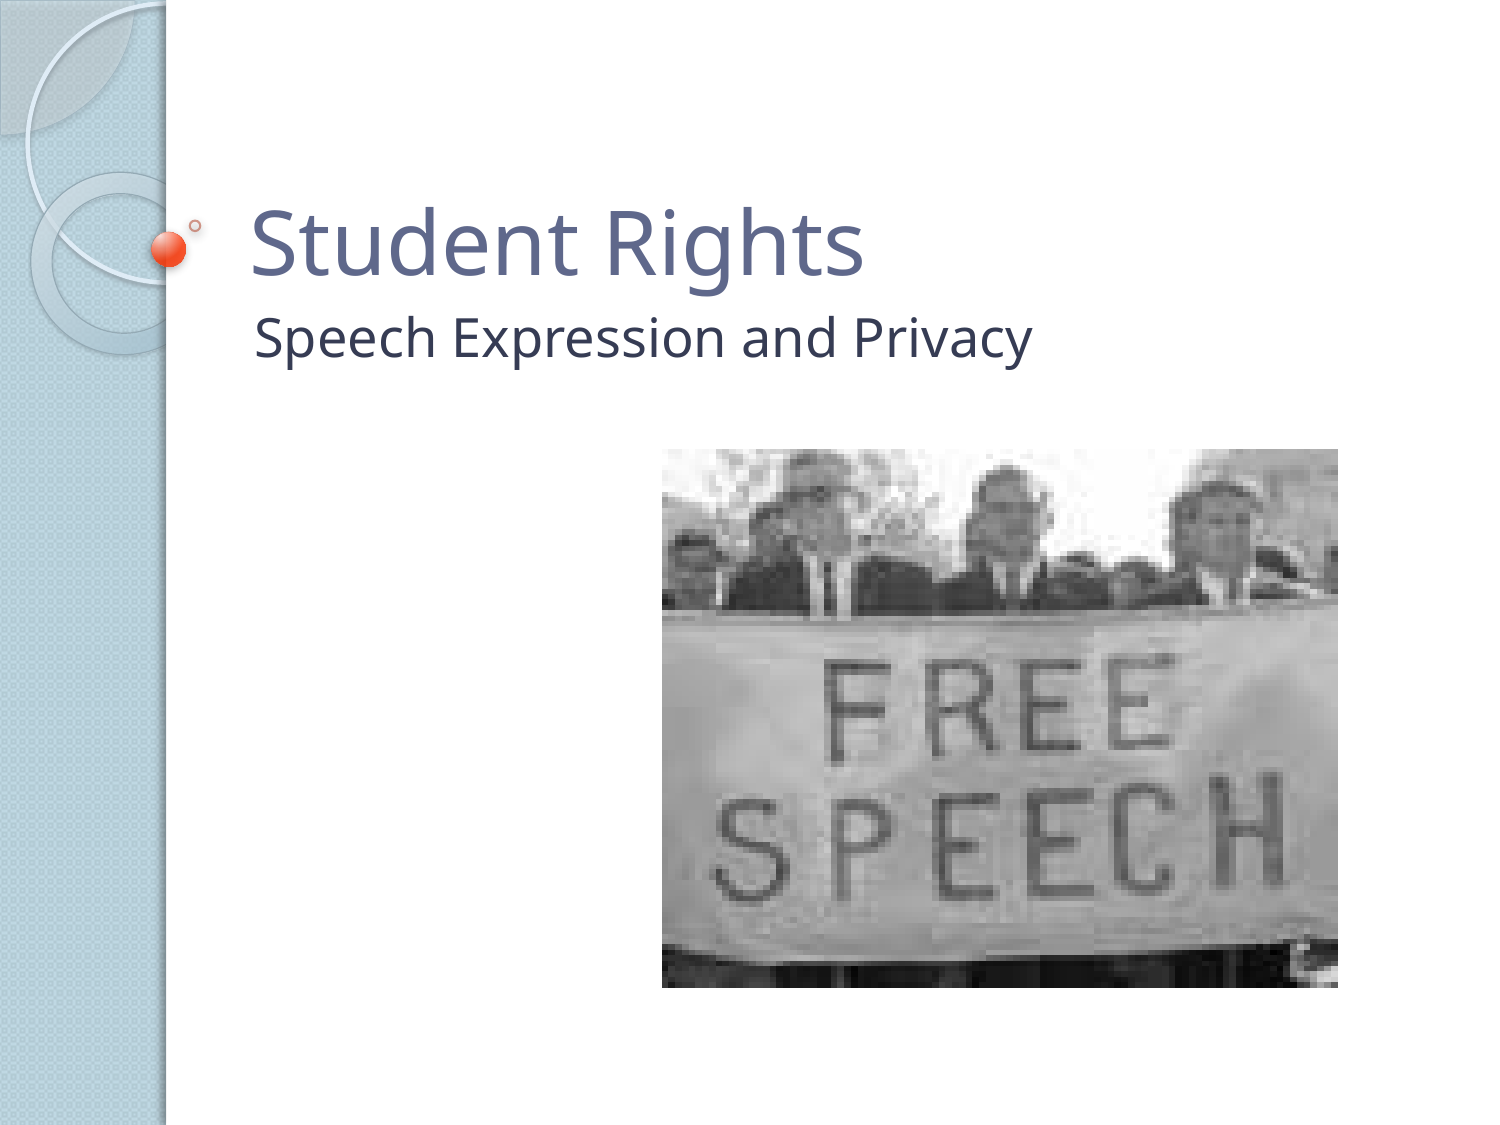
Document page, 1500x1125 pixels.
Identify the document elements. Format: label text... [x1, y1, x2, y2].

title Student Rights [234, 59, 1450, 301]
picture [662, 449, 1338, 988]
subtitle Speech Expression and Privacy [234, 303, 1450, 591]
